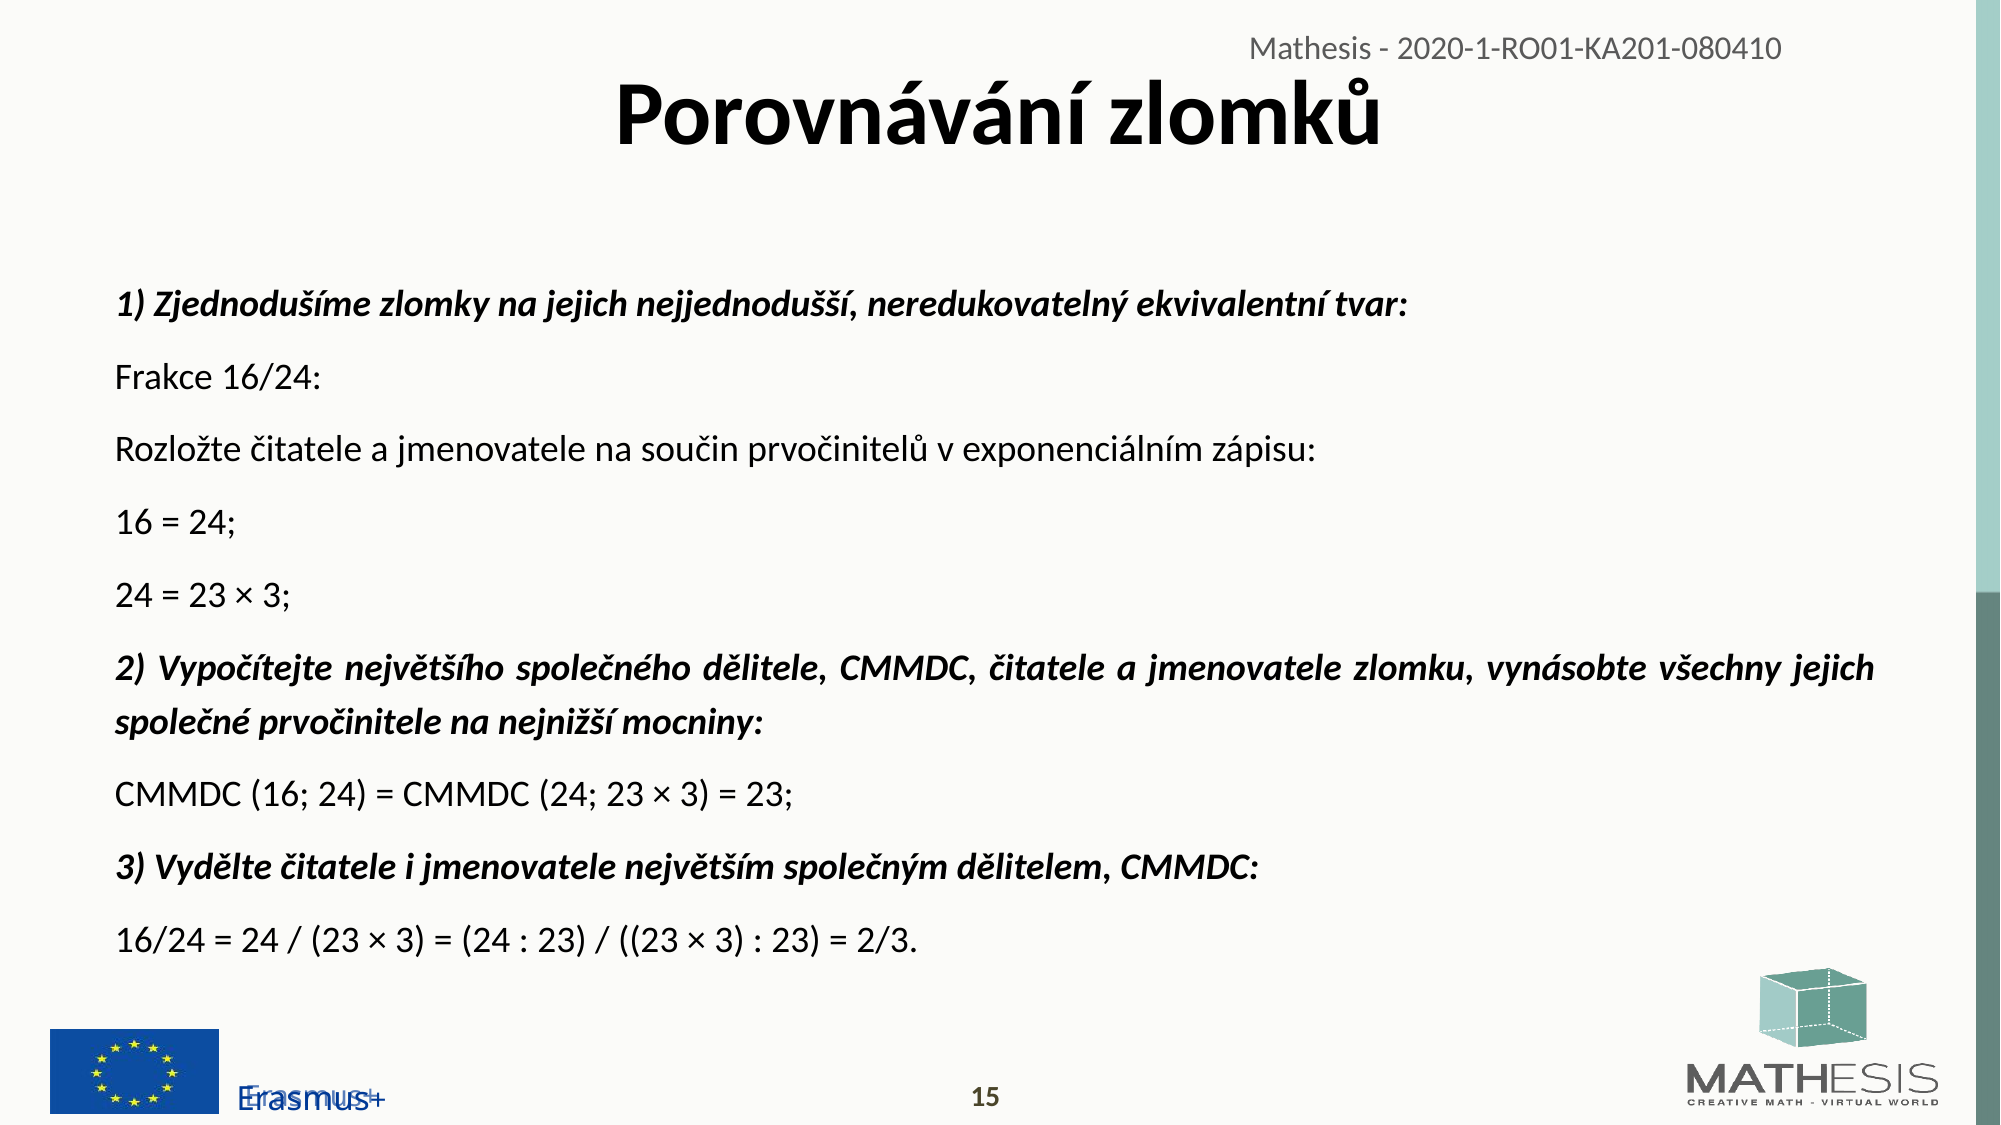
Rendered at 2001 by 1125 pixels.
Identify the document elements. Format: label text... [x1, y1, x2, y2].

title Porovnávání zlomků [99, 45, 1900, 233]
picture [50, 1029, 219, 1114]
list 1) Zjednodušíme zlomky na jejich nejjednodušší, neredukovatelný ekvivalentní tvar: Frakce 16/24: Rozložte čitatele a jmenovatele na součin prvočinitelů v exponenciálním zápisu: 16 = 24; 24 = 23 × 3; 2) Vypočítejte největšího společného dělitele, CMMDC, čitatele a jmenovatele zlomku, vynásobte všechny jejich společné prvočinitele na nejnižší mocniny: CMMDC (16; 24) = CMMDC (24; 23 × 3) = 23; 3) Vydělte čitatele i jmenovatele největším společným dělitelem, CMMDC: 16/24 = 24 / (23 × 3) = (24 : 23) / ((23 × 3) : 23) = 2/3. [99, 262, 1900, 1005]
